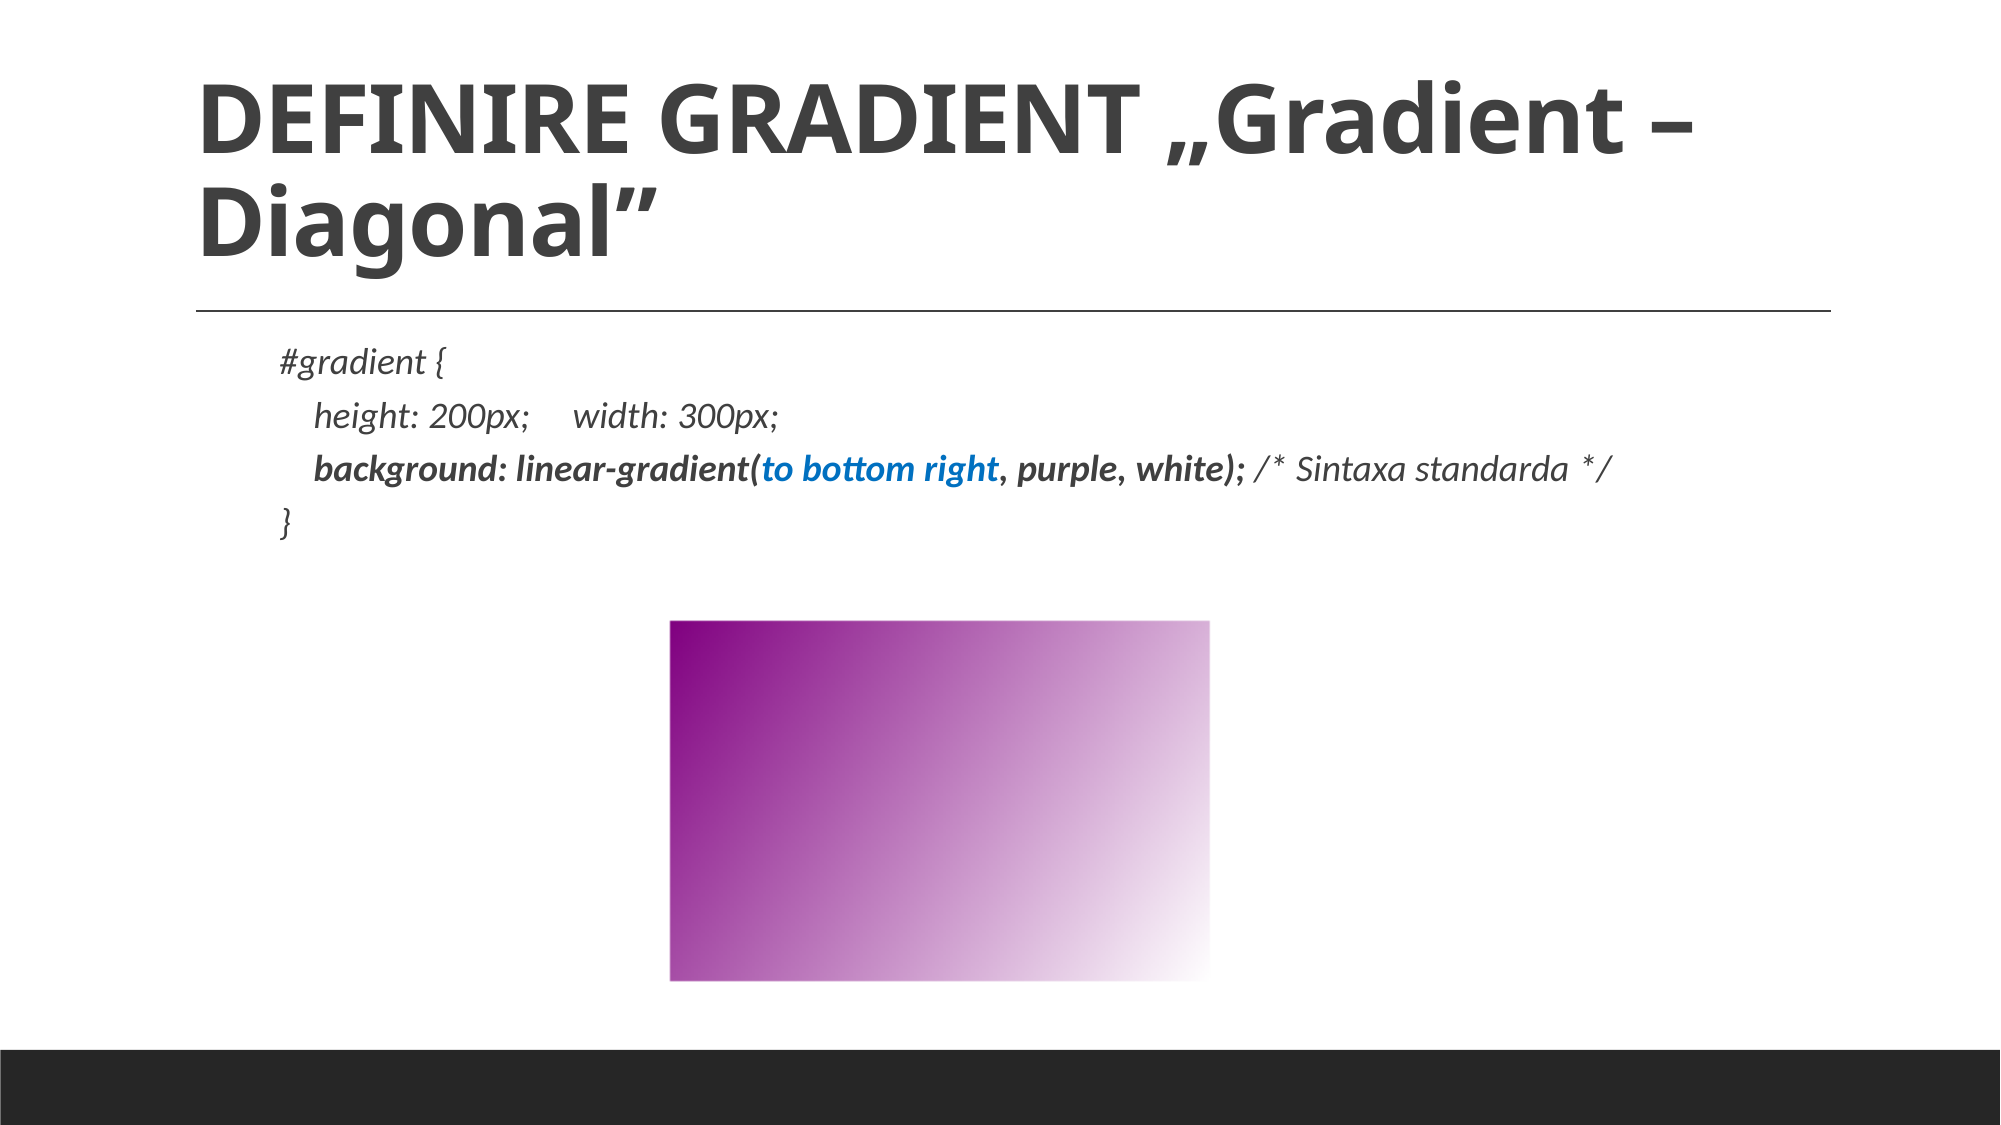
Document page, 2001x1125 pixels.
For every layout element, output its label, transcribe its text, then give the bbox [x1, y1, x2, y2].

list #gradient { height: 200px; width: 300px; background: linear-gradient(to bottom right, purple, white); /* Sintaxa standarda */ } [279, 324, 1721, 657]
title DEFINIRE GRADIENT „Gradient – Diagonal” [180, 47, 1830, 285]
picture [665, 614, 1222, 997]
